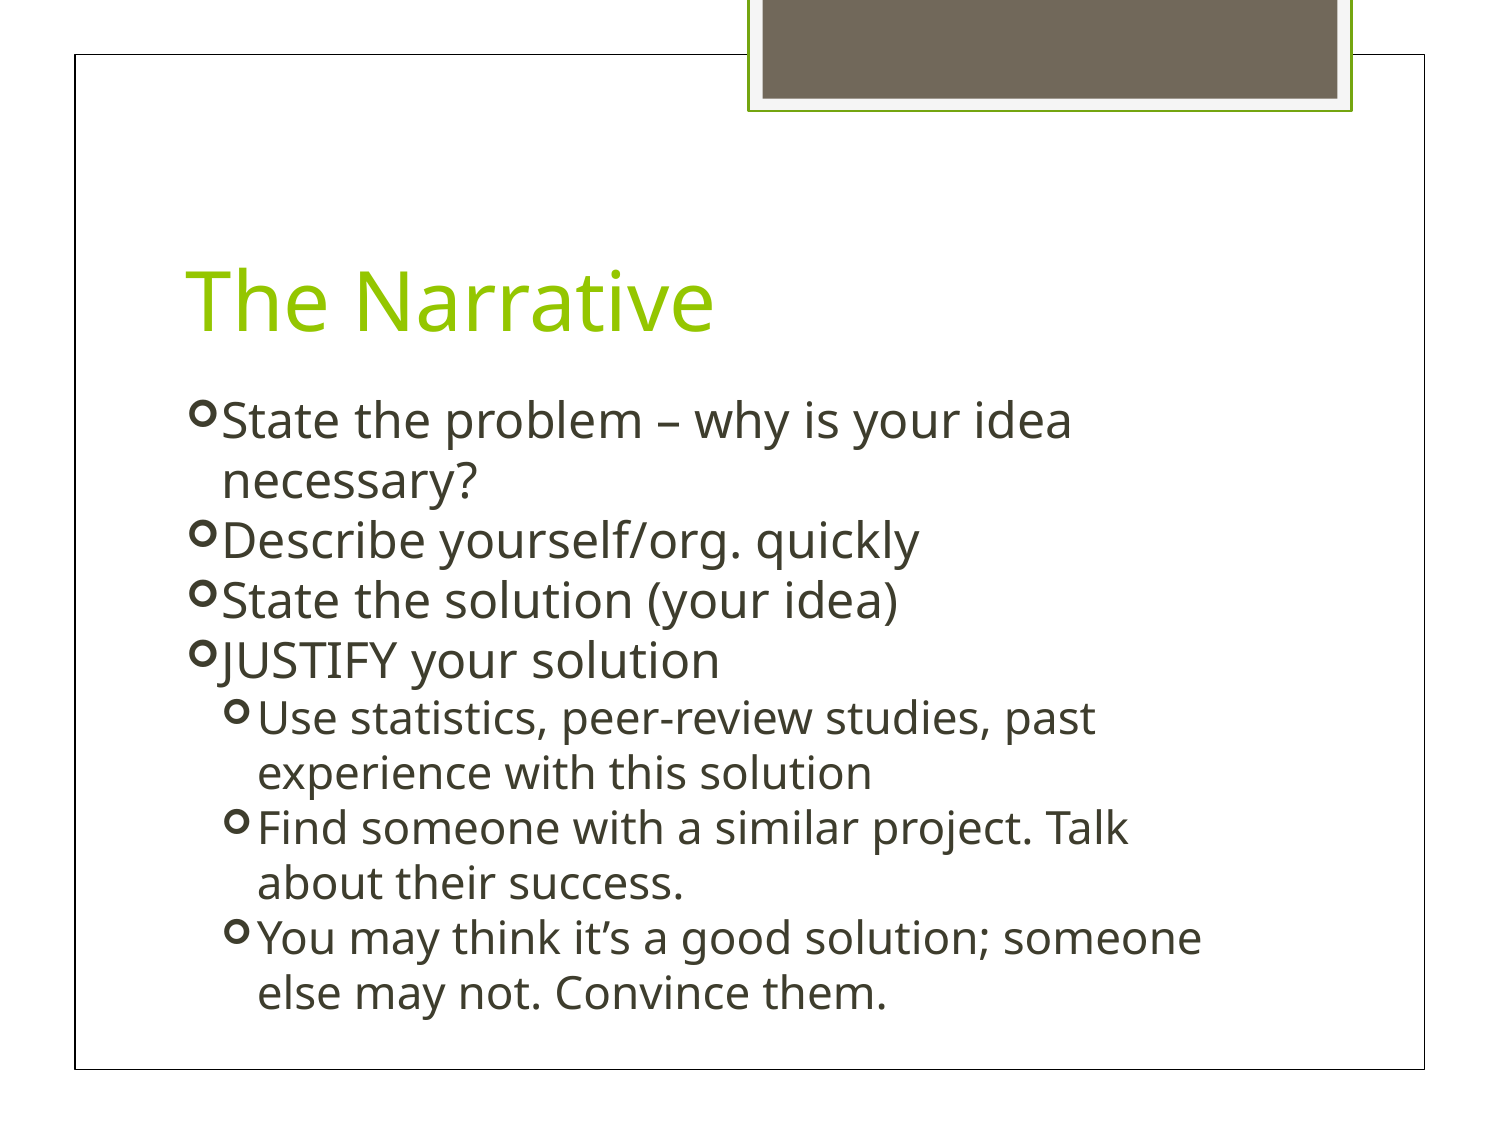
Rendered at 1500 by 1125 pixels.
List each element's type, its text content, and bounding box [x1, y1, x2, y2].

text_box The Narrative [171, 168, 1324, 356]
text_box State the problem – why is your idea necessary? Describe yourself/org. quickly State the solution (your idea) JUSTIFY your solution Use statistics, peer-review studies, past experience with this solution Find someone with a similar project. Talk about their success. You may think it’s a good solution; someone else may not. Convince them. [171, 381, 1283, 957]
